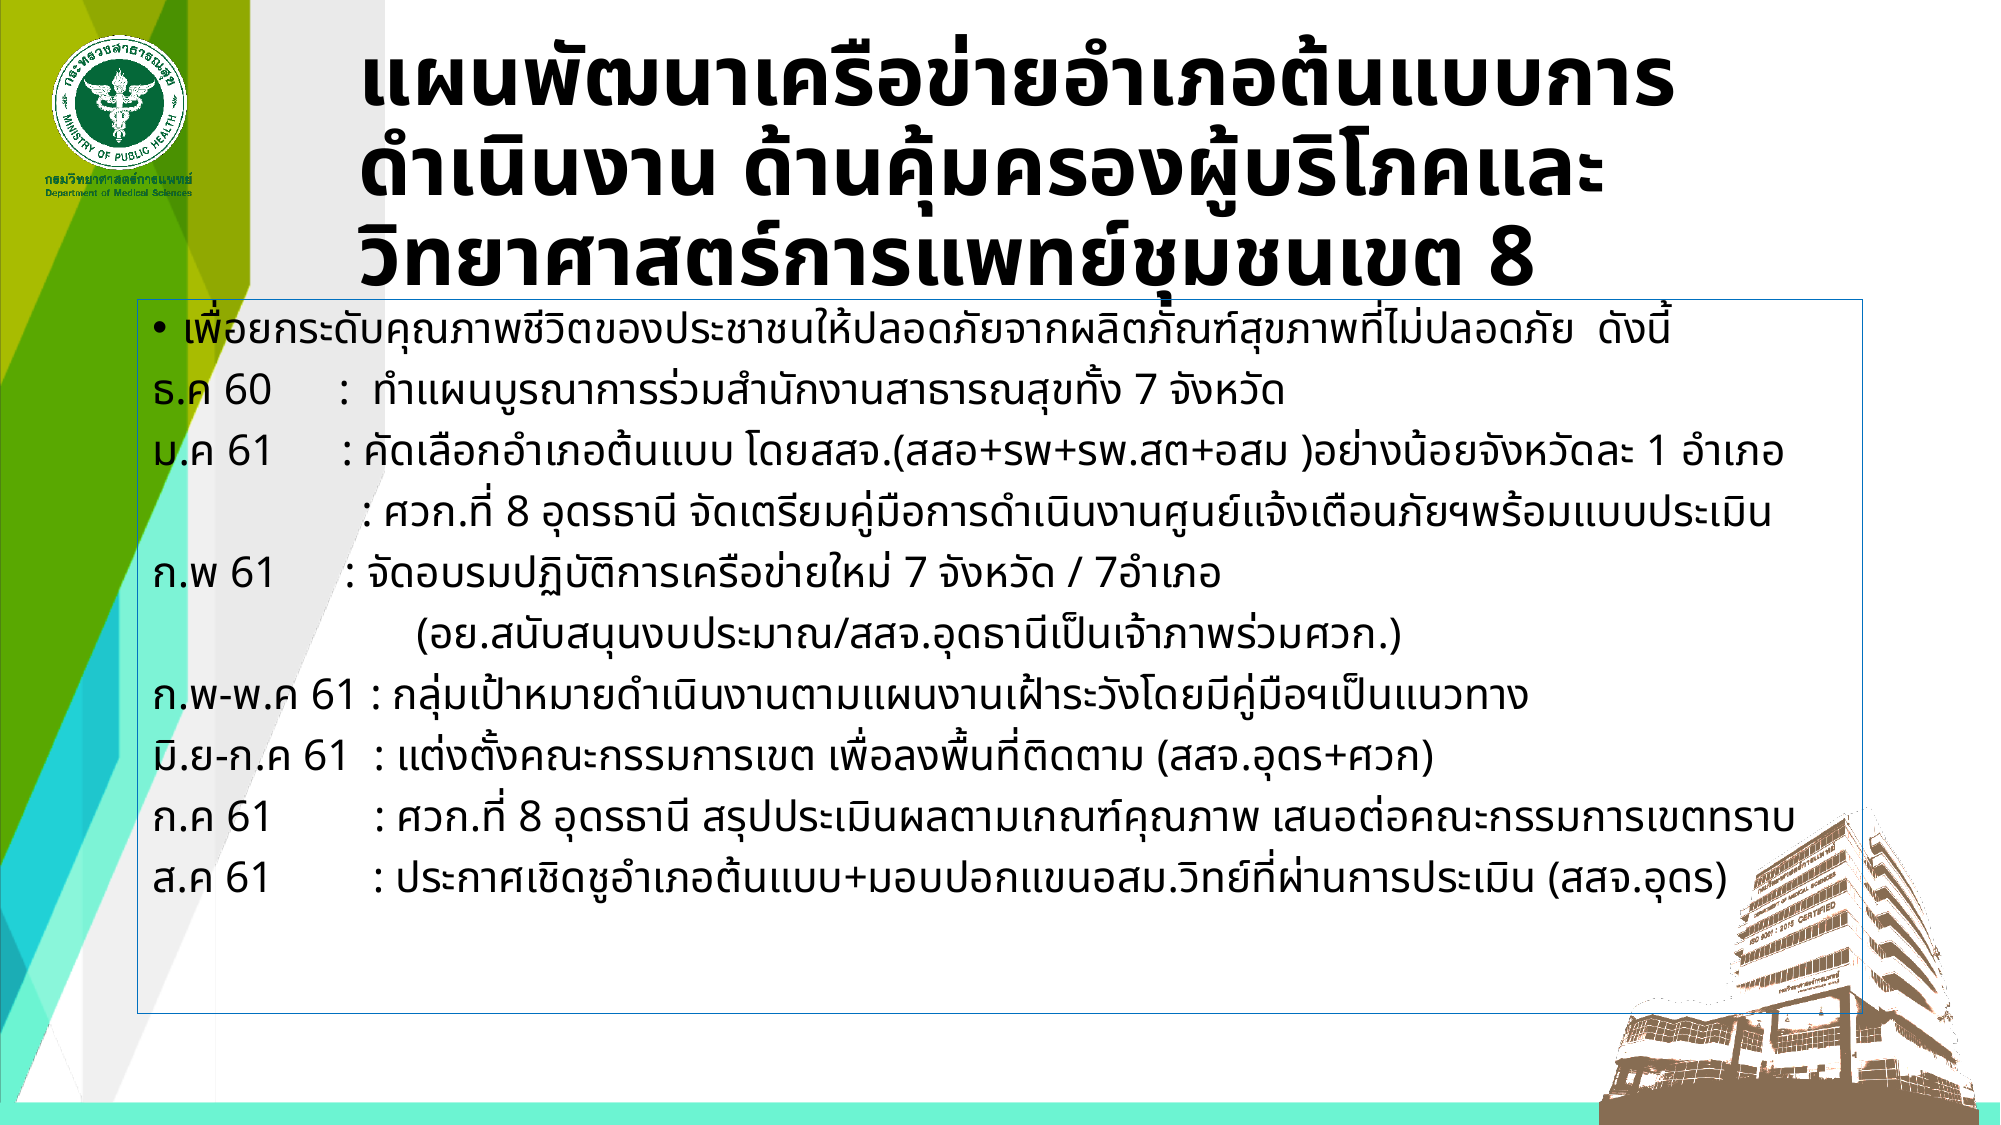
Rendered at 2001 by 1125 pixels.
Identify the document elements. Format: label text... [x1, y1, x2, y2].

list เพื่อยกระดับคุณภาพชีวิตของประชาชนให้ปลอดภัยจากผลิตภัณฑ์สุขภาพที่ไม่ปลอดภัย ดังนี้ ธ.ค 60 : ทำแผนบูรณาการร่วมสำนักงานสาธารณสุขทั้ง 7 จังหวัด ม.ค 61 : คัดเลือกอำเภอต้นแบบ โดยสสจ.(สสอ+รพ+รพ.สต+อสม )อย่างน้อยจังหวัดละ 1 อำเภอ : ศวก.ที่ 8 อุดรธานี จัดเตรียมคู่มือการดำเนินงานศูนย์แจ้งเตือนภัยฯพร้อมแบบประเมิน ก.พ 61 : จัดอบรมปฏิบัติการเครือข่ายใหม่ 7 จังหวัด / 7อำเภอ (อย.สนับสนุนงบประมาณ/สสจ.อุดธานีเป็นเจ้าภาพร่วมศวก.) ก.พ-พ.ค 61 : กลุ่มเป้าหมายดำเนินงานตามแผนงานเฝ้าระวังโดยมีคู่มือฯเป็นแนวทาง มิ.ย-ก.ค 61 : แต่งตั้งคณะกรรมการเขต เพื่อลงพื้นที่ติดตาม (สสจ.อุดร+ศวก) ก.ค 61 : ศวก.ที่ 8 อุดรธานี สรุปประเมินผลตามเกณฑ์คุณภาพ เสนอต่อคณะกรรมการเขตทราบ ส.ค 61 : ประกาศเชิดชูอำเภอต้นแบบ+มอบปอกแขนอสม.วิทย์ที่ผ่านการประเมิน (สสจ.อุดร) [137, 299, 1863, 1014]
title แผนพัฒนาเครือข่ายอำเภอต้นแบบการดำเนินงาน ด้านคุ้มครองผู้บริโภคและวิทยาศาสตร์การแพทย์ชุมชนเขต 8 [343, 59, 1863, 278]
picture [0, 1, 385, 1102]
picture [1599, 805, 1979, 1125]
